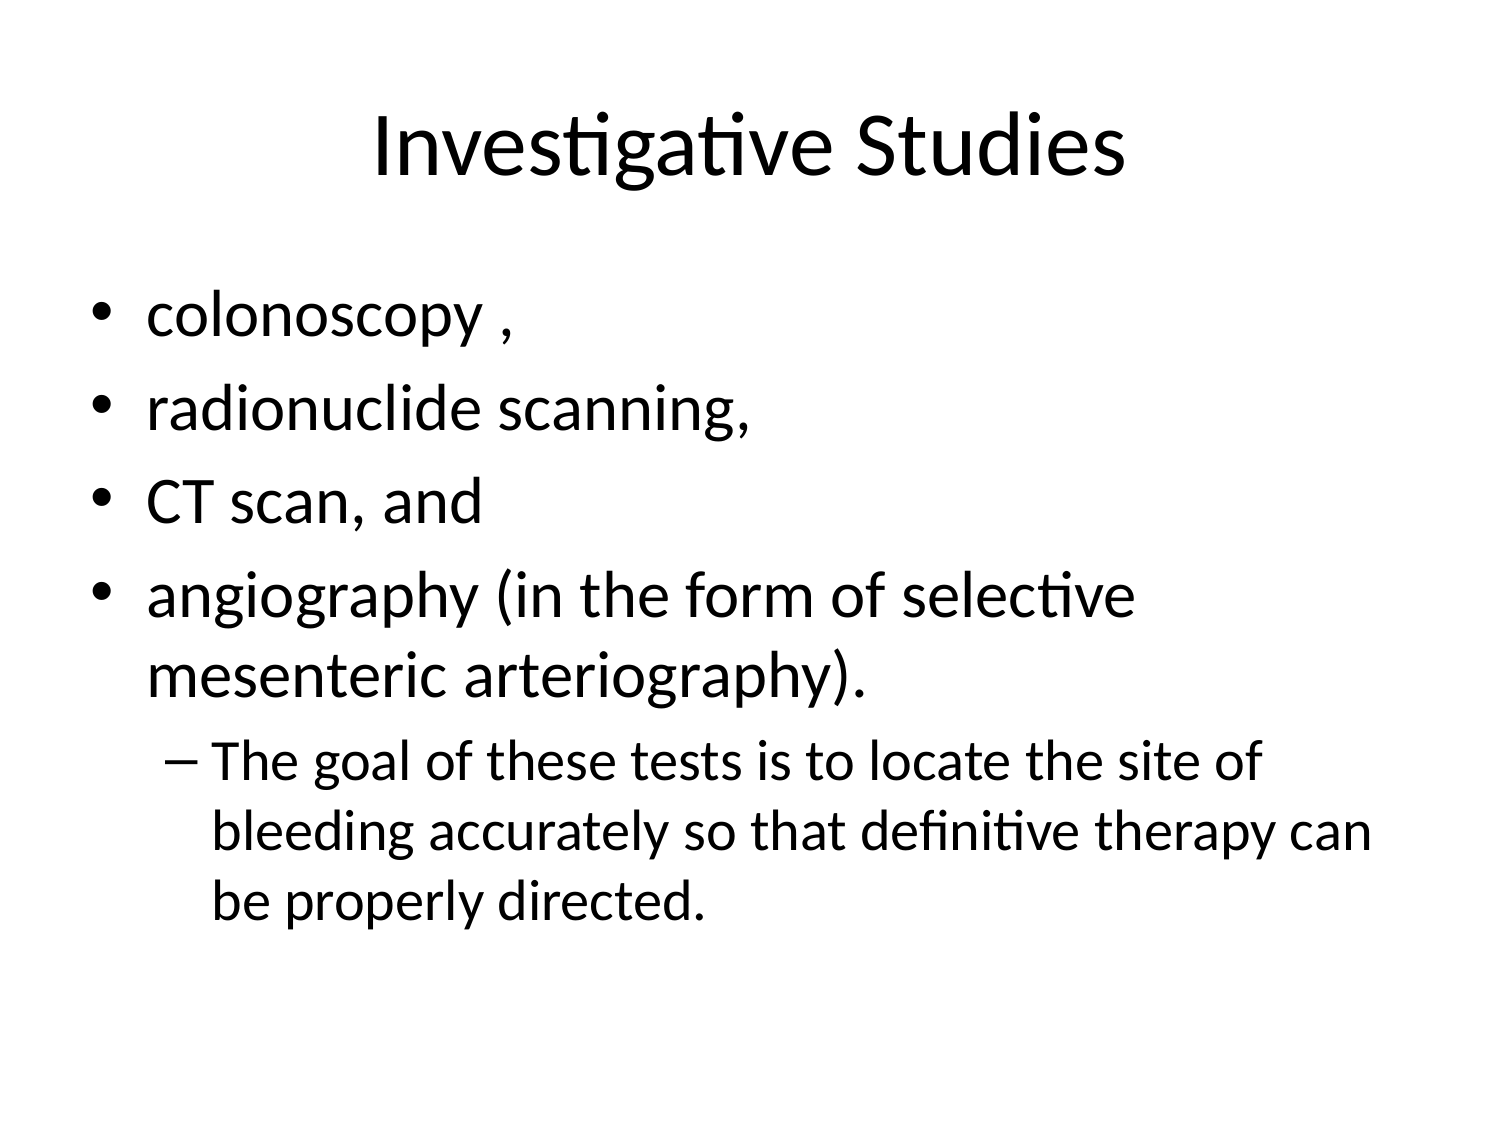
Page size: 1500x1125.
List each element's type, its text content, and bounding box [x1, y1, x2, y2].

list colonoscopy , radionuclide scanning, CT scan, and angiography (in the form of selective mesenteric arteriography). The goal of these tests is to locate the site of bleeding accurately so that definitive therapy can be properly directed. [75, 262, 1425, 1005]
title Investigative Studies [75, 45, 1425, 233]
